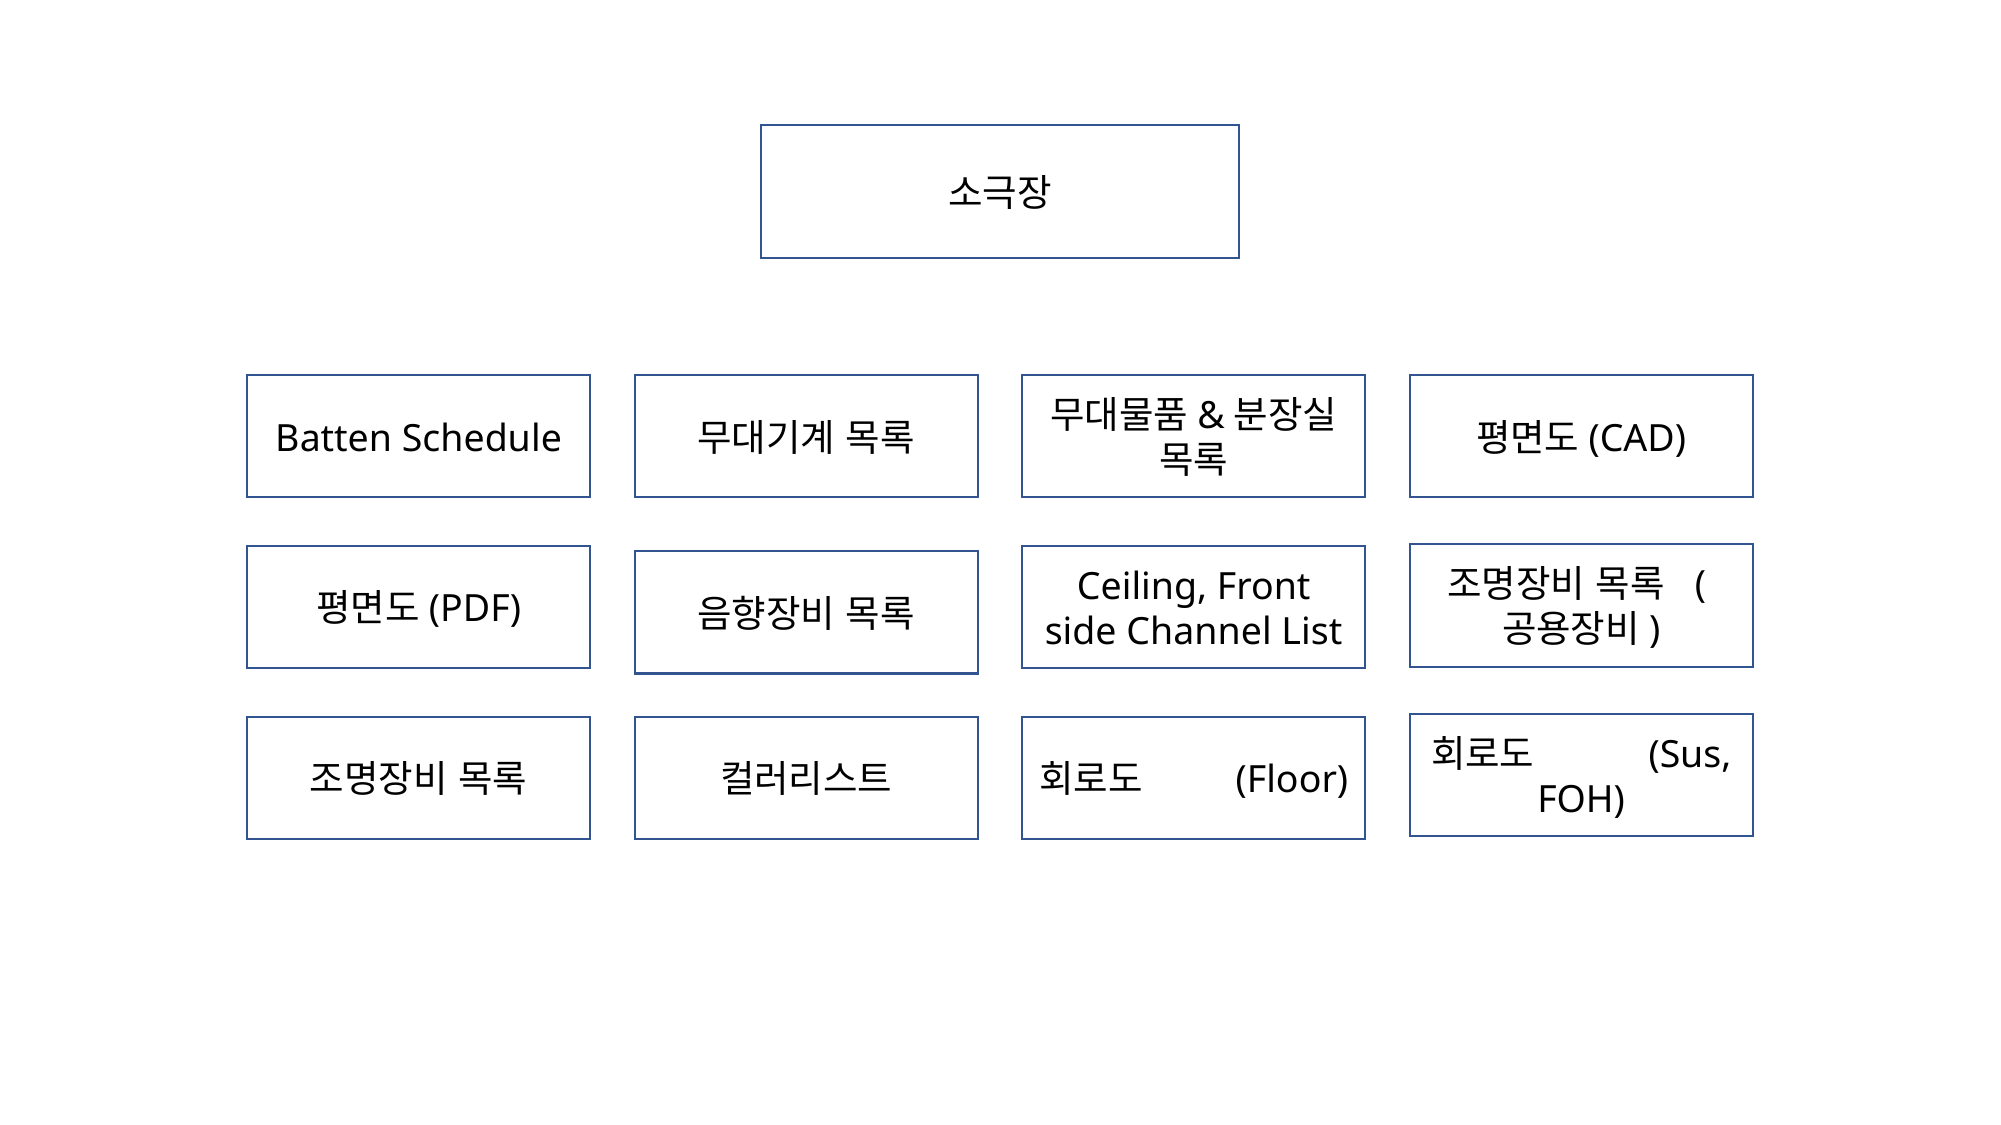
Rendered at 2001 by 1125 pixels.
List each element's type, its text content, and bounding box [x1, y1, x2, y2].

text_box Batten Schedule [246, 374, 591, 498]
text_box 소극장 [760, 124, 1240, 259]
text_box 음향장비 목록 [634, 550, 979, 675]
text_box 무대물품&분장실 목록 [1021, 374, 1366, 498]
text_box 평면도(PDF) [246, 545, 591, 669]
text_box 회로도 (Sus, FOH) [1409, 713, 1754, 837]
text_box 평면도(CAD) [1409, 374, 1754, 498]
text_box Ceiling, Front side Channel List [1021, 545, 1366, 669]
text_box 무대기계 목록 [634, 374, 979, 498]
text_box 컬러리스트 [634, 716, 979, 840]
text_box 회로도 (Floor) [1021, 716, 1366, 840]
text_box 조명장비 목록 [246, 716, 591, 840]
text_box 조명장비 목록 (공용장비) [1409, 543, 1754, 668]
